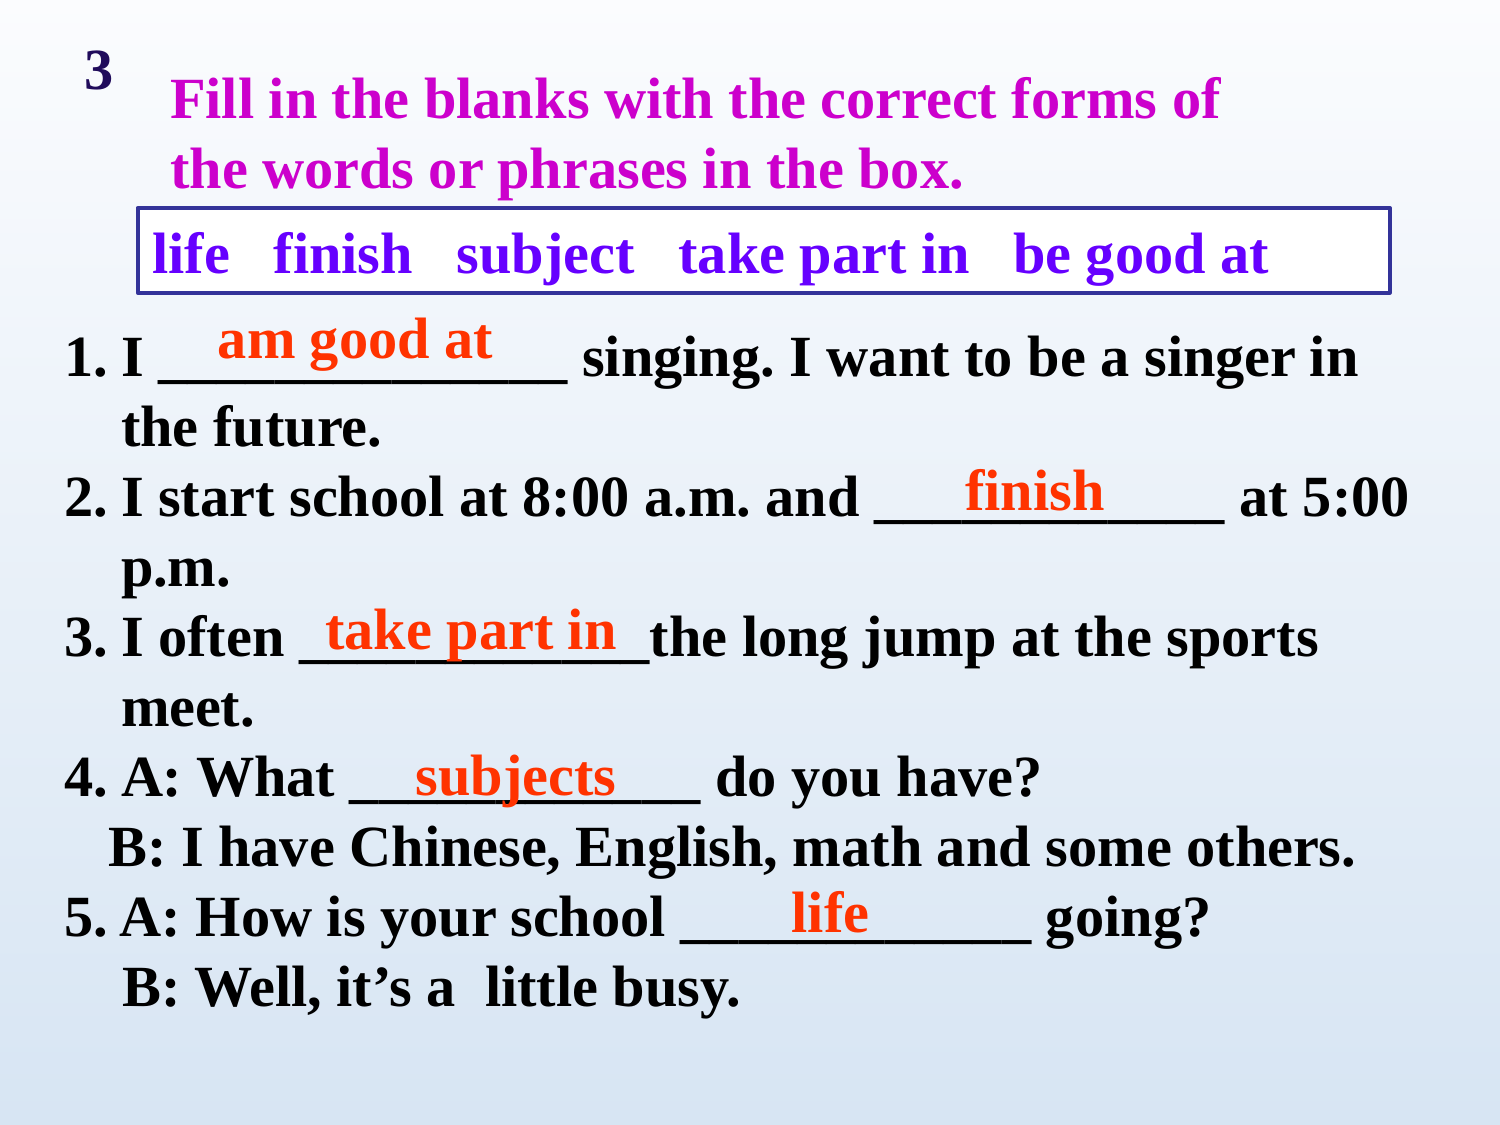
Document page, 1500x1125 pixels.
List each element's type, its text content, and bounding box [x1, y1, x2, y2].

text_box life finish subject take part in be good at [136, 206, 1392, 295]
text_box am good at [203, 293, 509, 378]
text_box take part in [310, 583, 632, 669]
text_box 3 [43, 18, 156, 114]
text_box I ______________ singing. I want to be a singer in the future. I start school at 8:00 a.m. and ____________ at 5:00 p.m. I often ____________the long jump at the sports meet. A: What ____________ do you have? B: I have Chinese, English, math and some others. 5. A: How is your school ____________ going? B: Well, it’s a little busy. [49, 310, 1450, 1026]
text_box life [776, 867, 885, 952]
text_box Fill in the blanks with the correct forms of the words or phrases in the box. [155, 53, 1325, 206]
text_box finish [950, 444, 1120, 530]
text_box subjects [401, 729, 632, 815]
